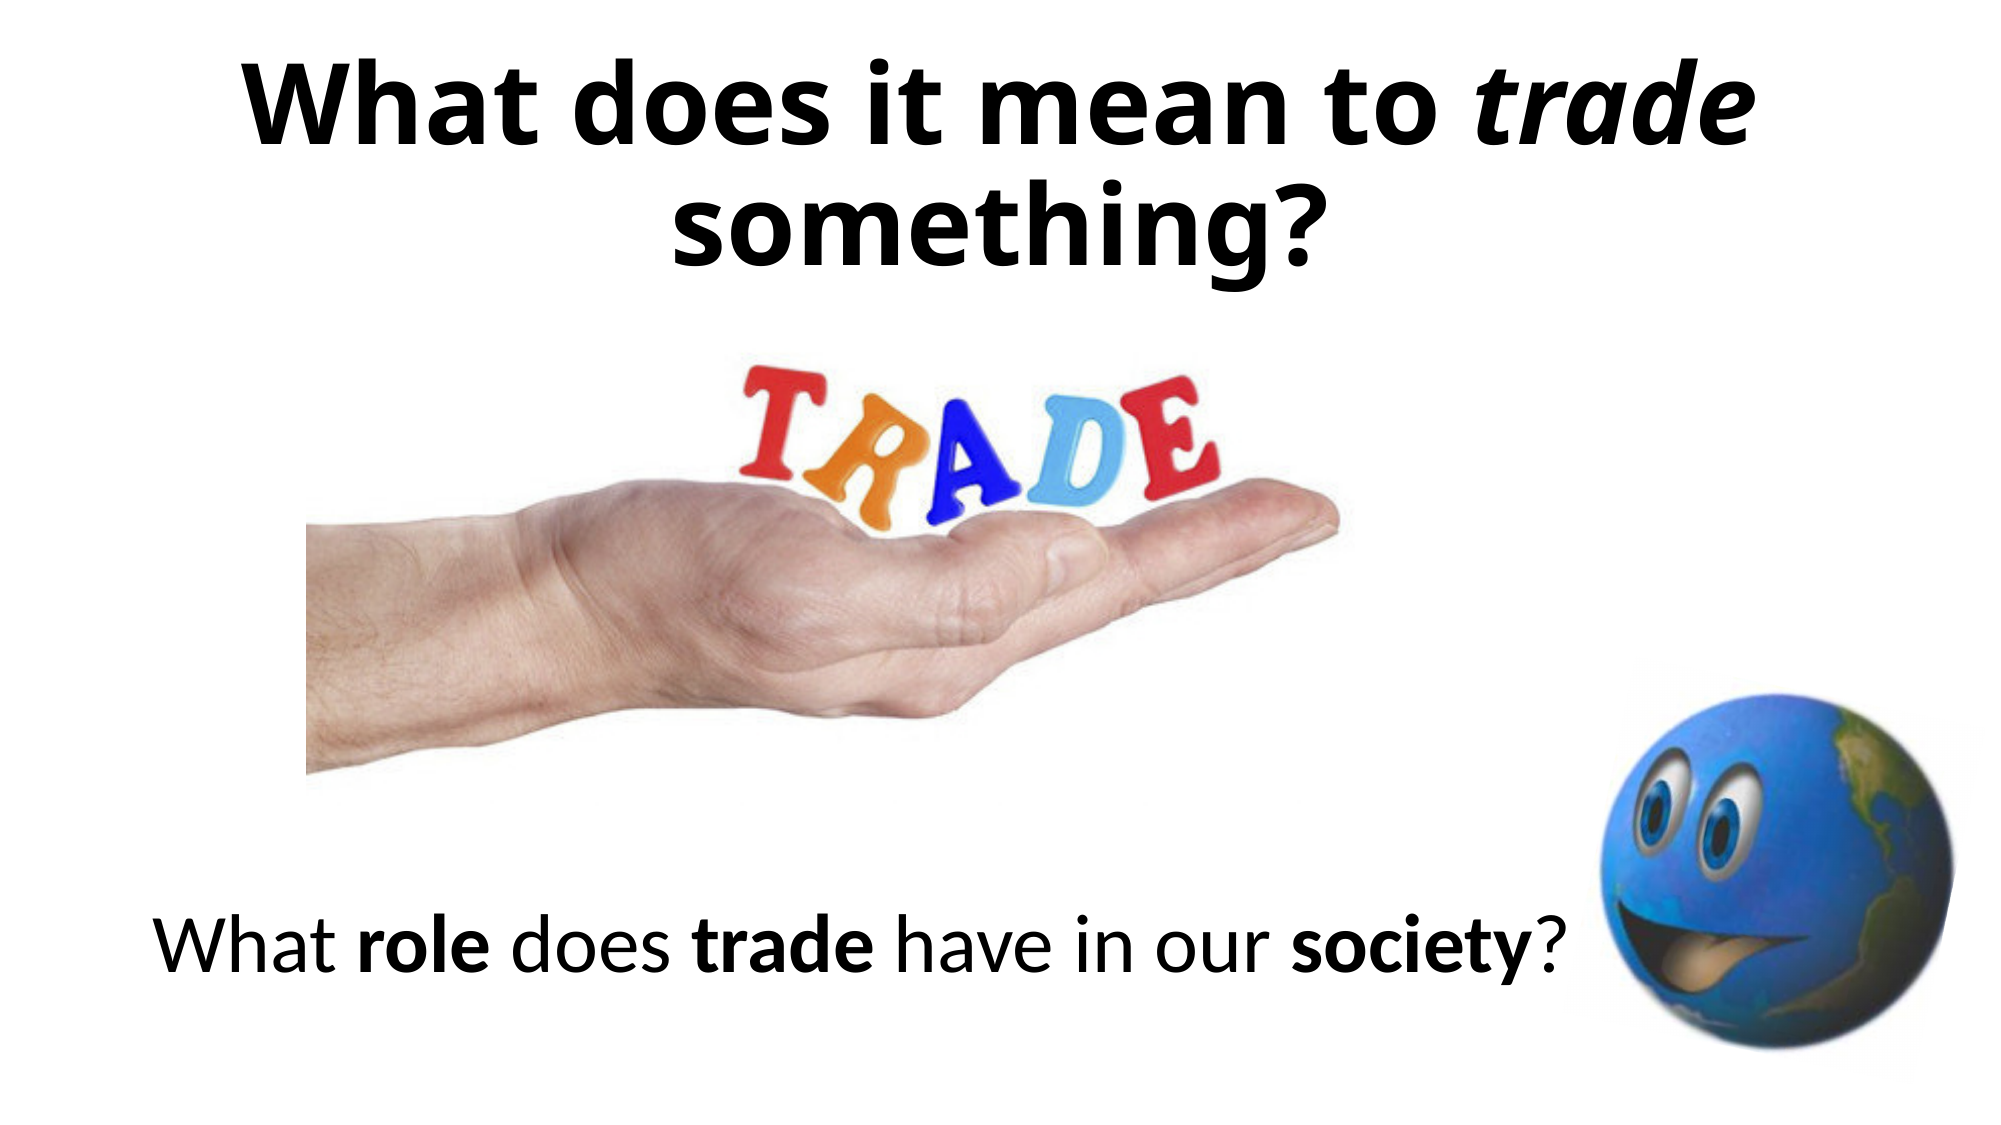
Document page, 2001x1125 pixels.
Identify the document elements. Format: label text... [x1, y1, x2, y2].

picture [1564, 658, 1984, 1083]
title What does it mean to trade something? [137, 59, 1863, 278]
list What role does trade have in our society? [137, 299, 1863, 1014]
picture [306, 317, 1387, 806]
